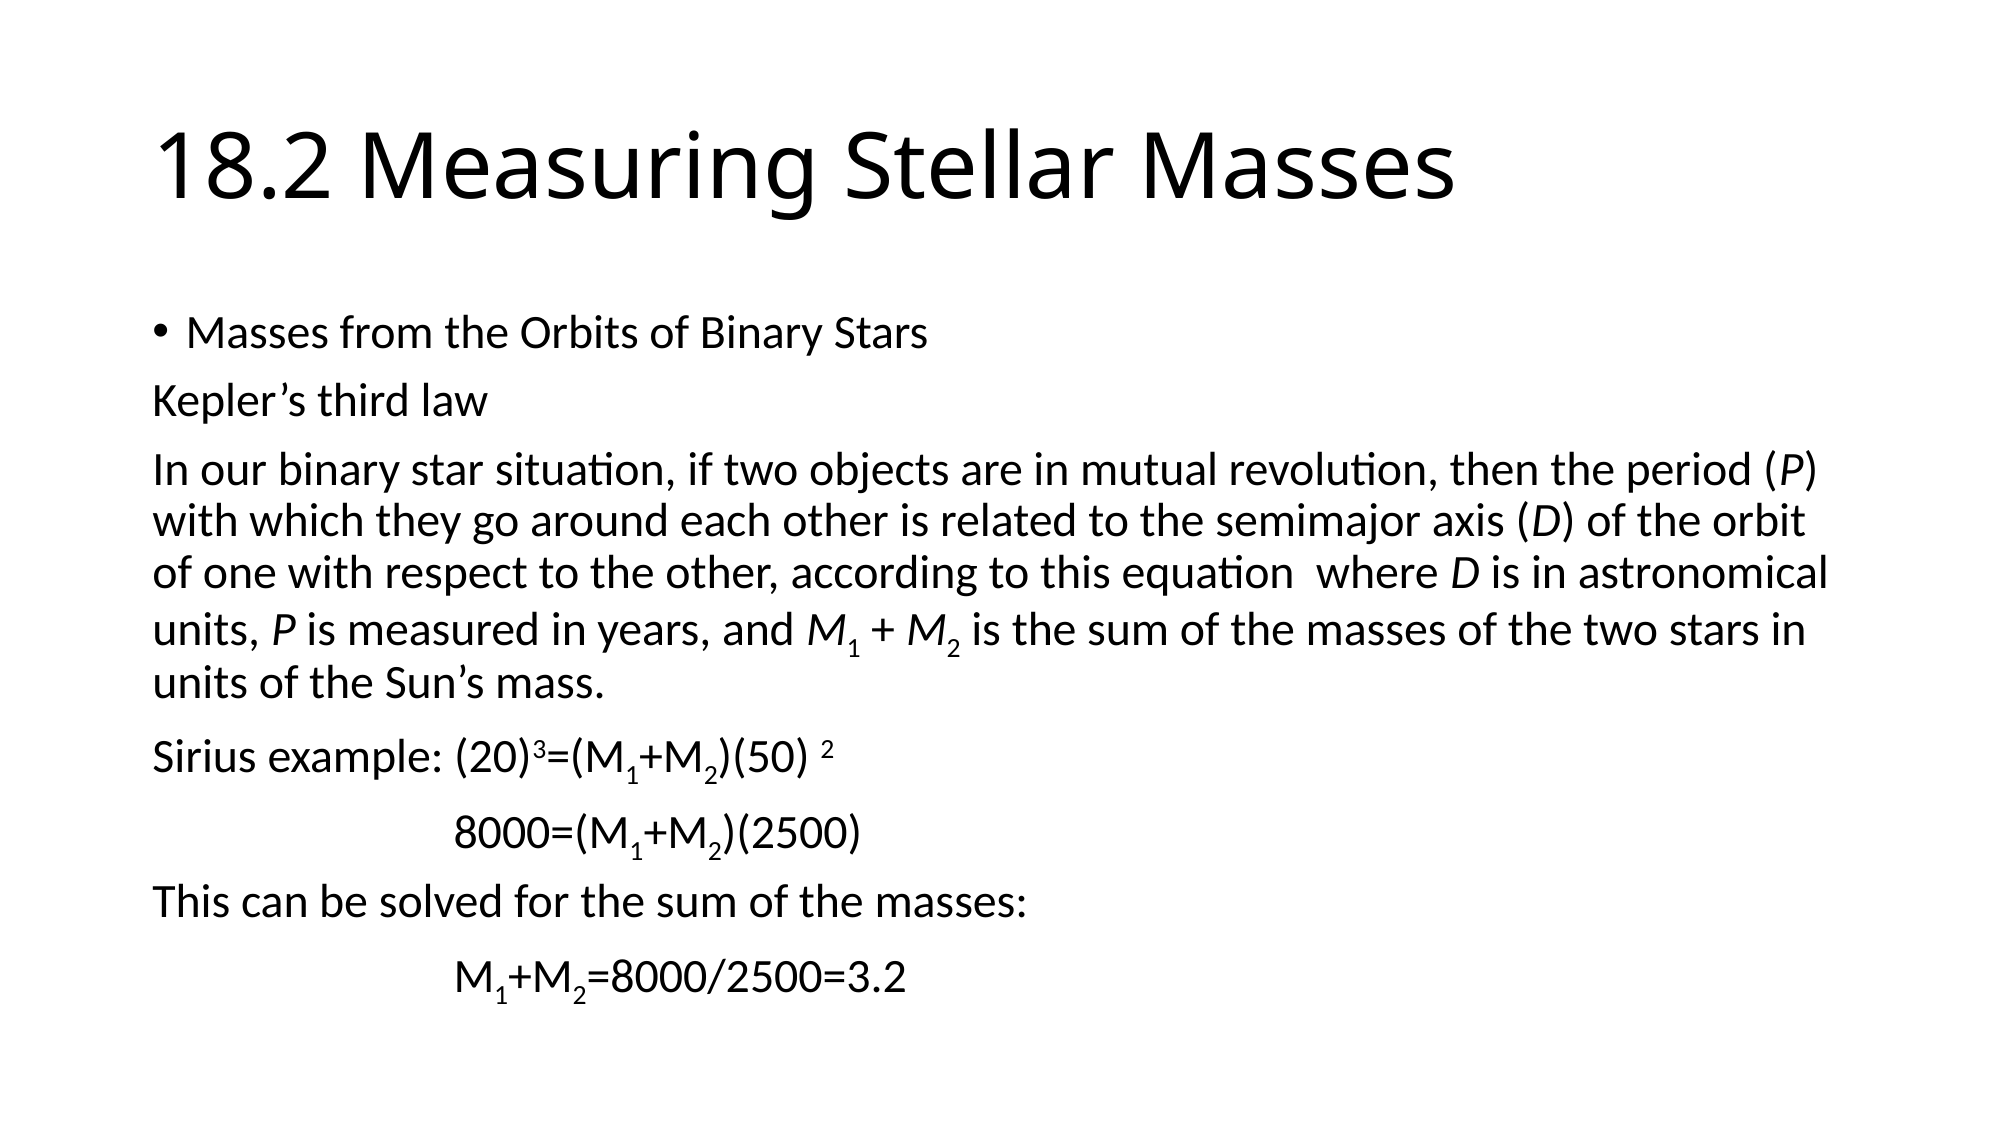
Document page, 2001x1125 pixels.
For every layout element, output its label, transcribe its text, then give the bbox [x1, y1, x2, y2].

title 18.2 Measuring Stellar Masses [137, 59, 1863, 278]
